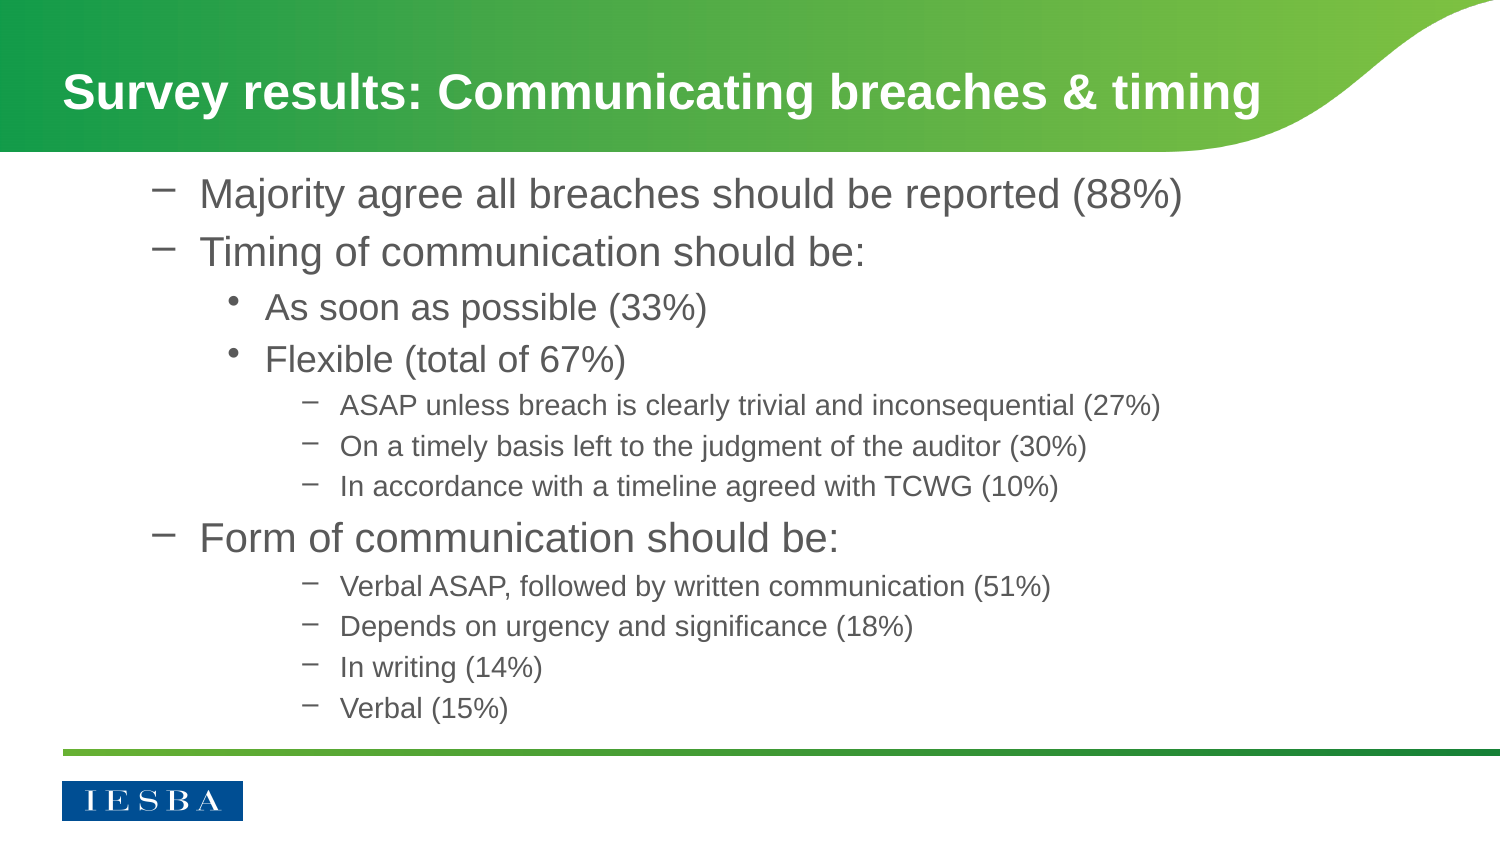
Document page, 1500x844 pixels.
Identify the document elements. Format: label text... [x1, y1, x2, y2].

picture [62, 781, 243, 821]
title Survey results: Communicating breaches & timing [62, 56, 1338, 122]
picture [0, 0, 1497, 152]
list Majority agree all breaches should be reported (88%) Timing of communication should be: As soon as possible (33%) Flexible (total of 67%) ASAP unless breach is clearly trivial and inconsequential (27%) On a timely basis left to the judgment of the auditor (30%) In accordance with a timeline agreed with TCWG (10%) Form of communication should be: Verbal ASAP, followed by written communication (51%) Depends on urgency and significance (18%) In writing (14%) Verbal (15%) [62, 159, 1450, 666]
